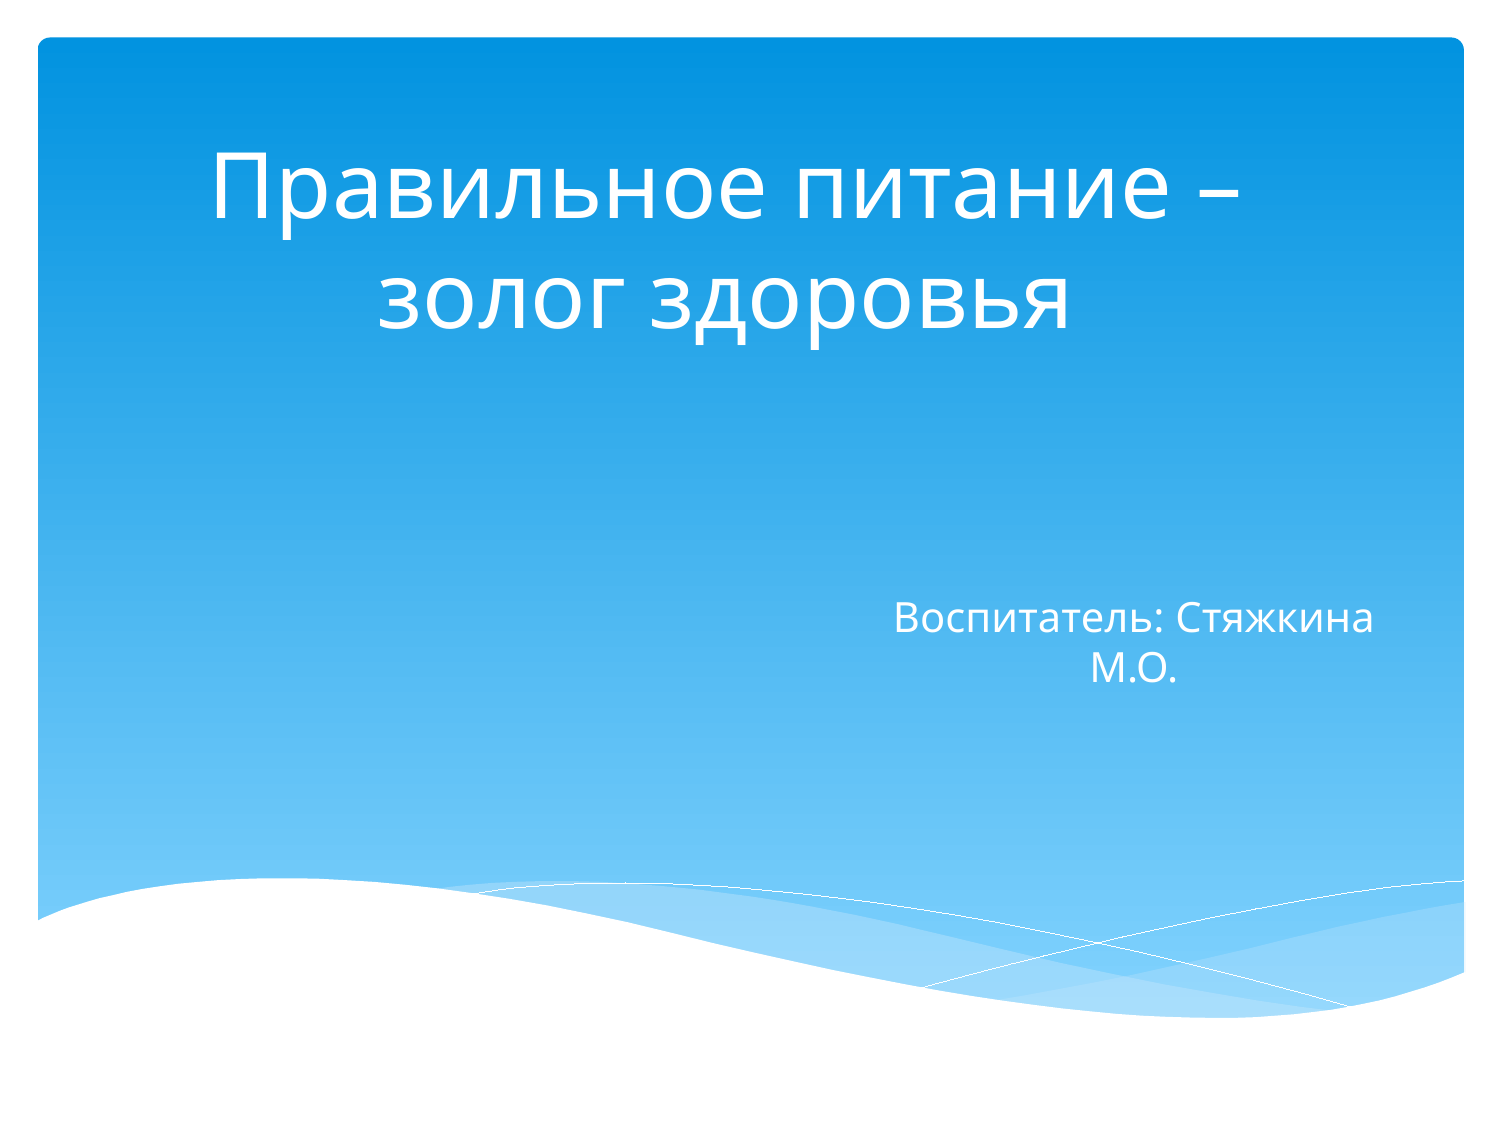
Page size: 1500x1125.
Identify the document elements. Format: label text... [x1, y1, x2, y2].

subtitle Воспитатель: Стяжкина М.О. [856, 583, 1412, 825]
title Правильное питание –золог здоровья [88, 113, 1364, 355]
